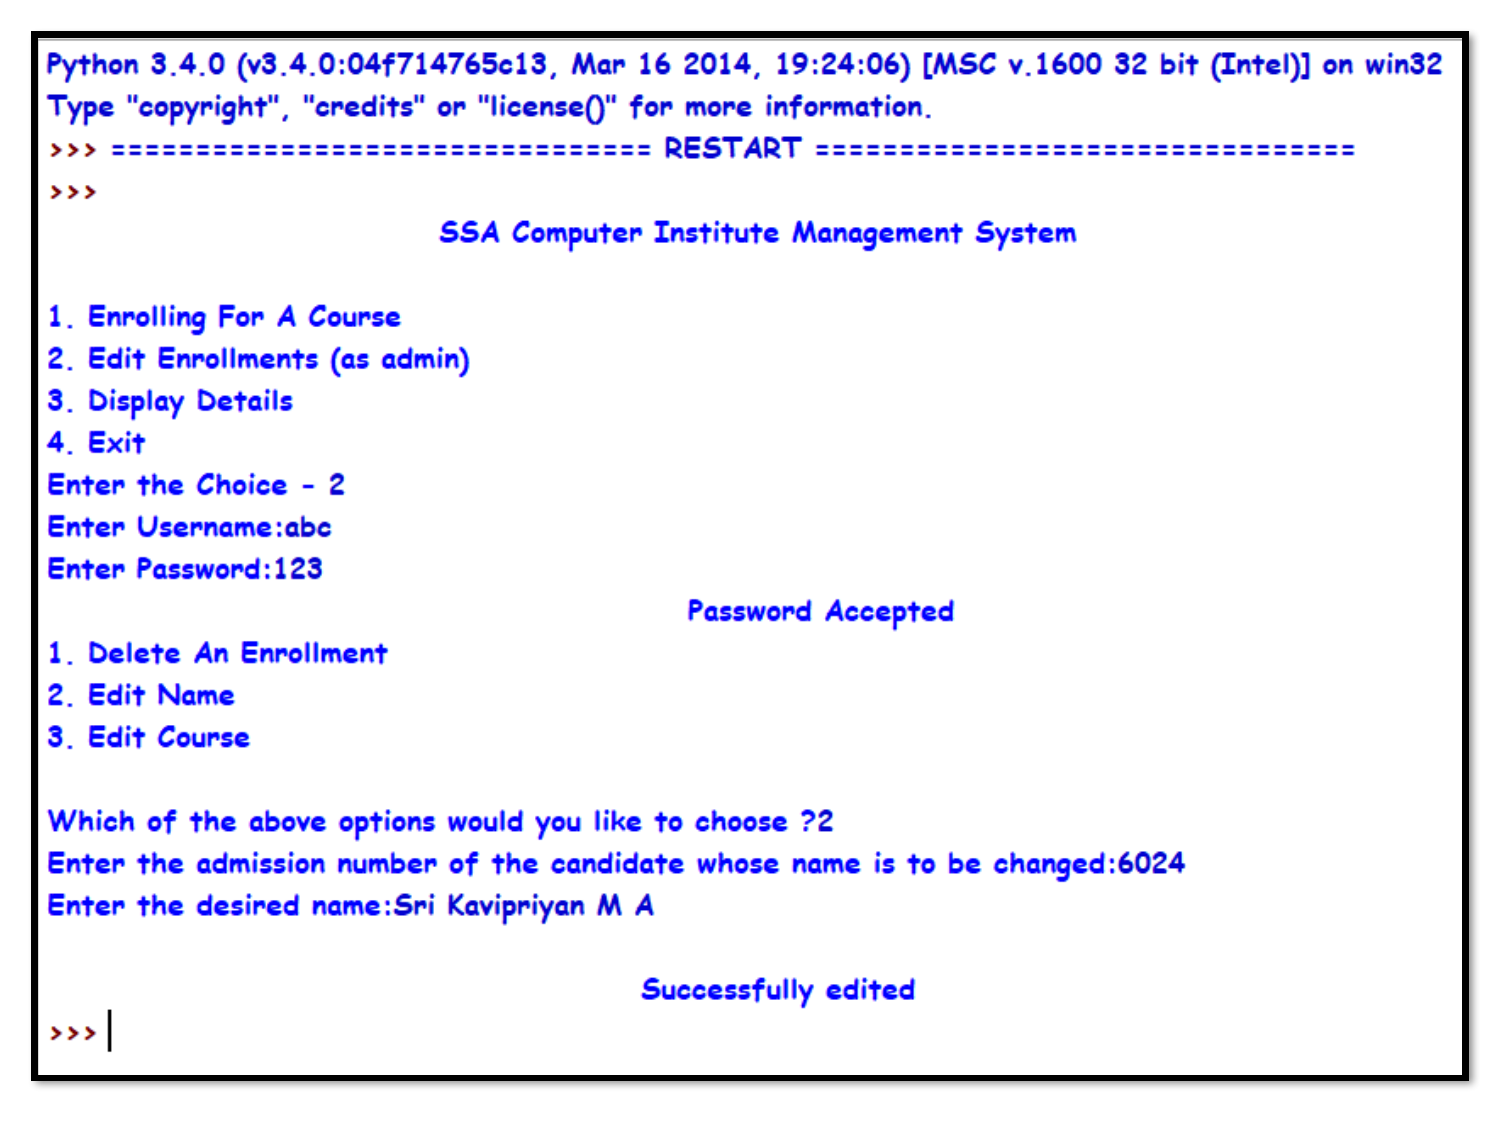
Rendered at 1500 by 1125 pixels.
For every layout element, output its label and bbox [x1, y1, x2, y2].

picture [37, 37, 1463, 1076]
